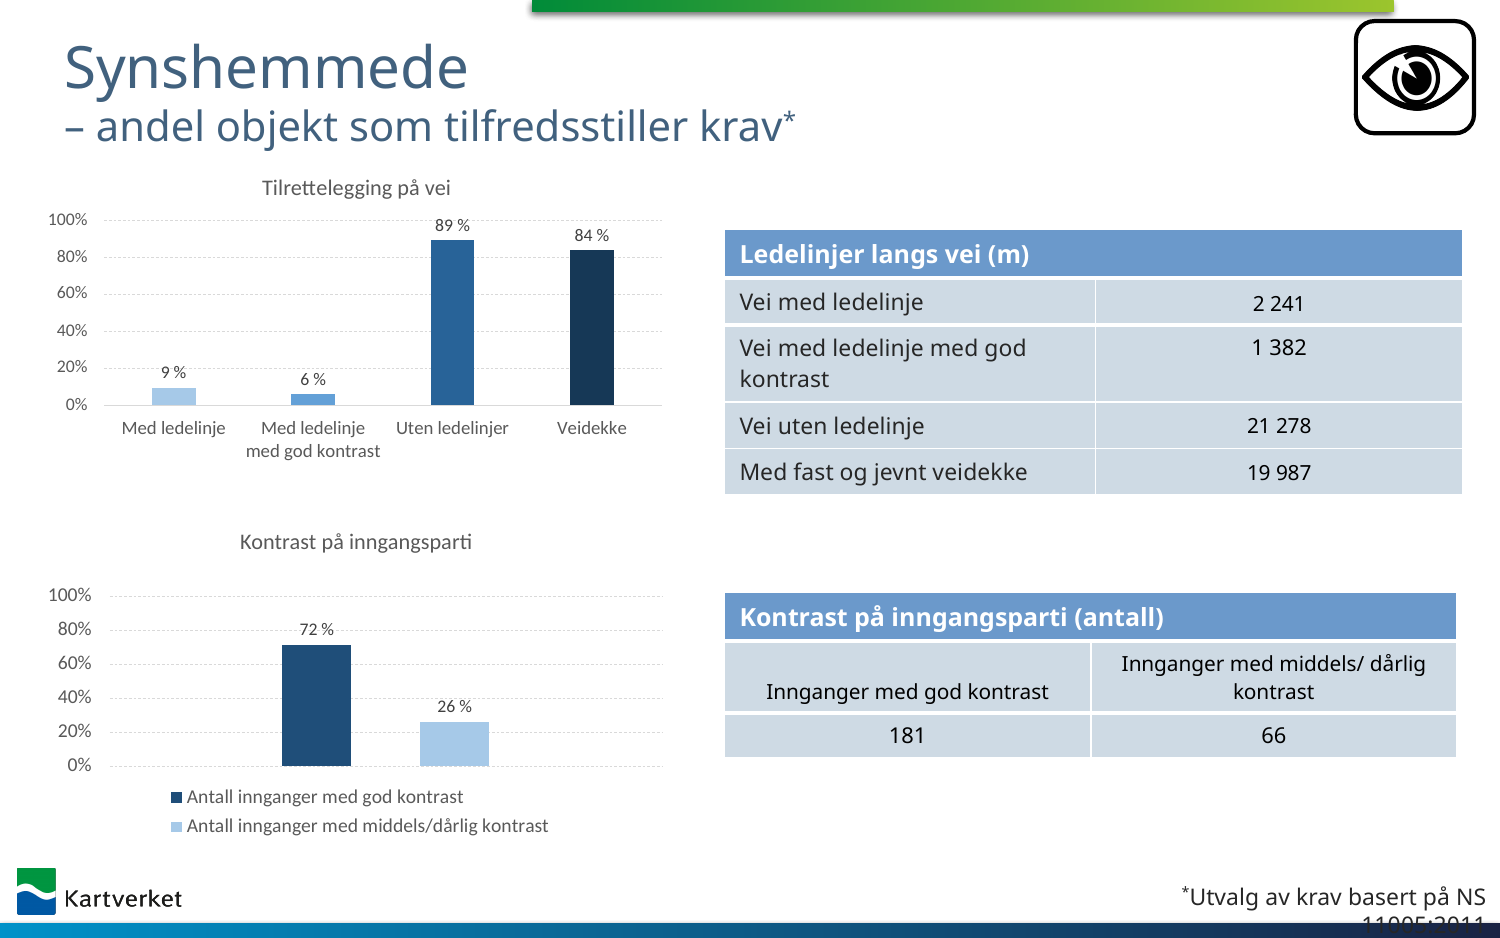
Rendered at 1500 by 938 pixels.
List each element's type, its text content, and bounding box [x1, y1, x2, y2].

table_header Kontrast på inngangsparti (antall) [725, 593, 1456, 639]
text_box *Utvalg av krav basert på NS 11005:2011 [1068, 873, 1500, 938]
table_cell 1 382 [1096, 327, 1462, 401]
text_box Synshemmede – andel objekt som tilfredsstiller krav* [49, 24, 1431, 158]
table_cell 66 [1092, 715, 1456, 757]
picture [41, 520, 673, 846]
table_cell Innganger med god kontrast [725, 643, 1090, 711]
table_cell Innganger med middels/ dårlig kontrast [1092, 643, 1456, 711]
table_header Ledelinjer langs vei (m) [725, 230, 1462, 276]
table_cell Vei med ledelinje [725, 280, 1095, 323]
table_cell 19 987 [1096, 449, 1462, 494]
picture [41, 166, 673, 492]
table_cell 21 278 [1096, 403, 1462, 448]
table_cell 181 [725, 715, 1090, 757]
table_cell 2 241 [1096, 280, 1462, 323]
table_cell Vei uten ledelinje [725, 403, 1095, 448]
table_cell Med fast og jevnt veidekke [725, 449, 1095, 494]
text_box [1355, 20, 1475, 134]
table_cell Vei med ledelinje med god kontrast [725, 327, 1095, 401]
